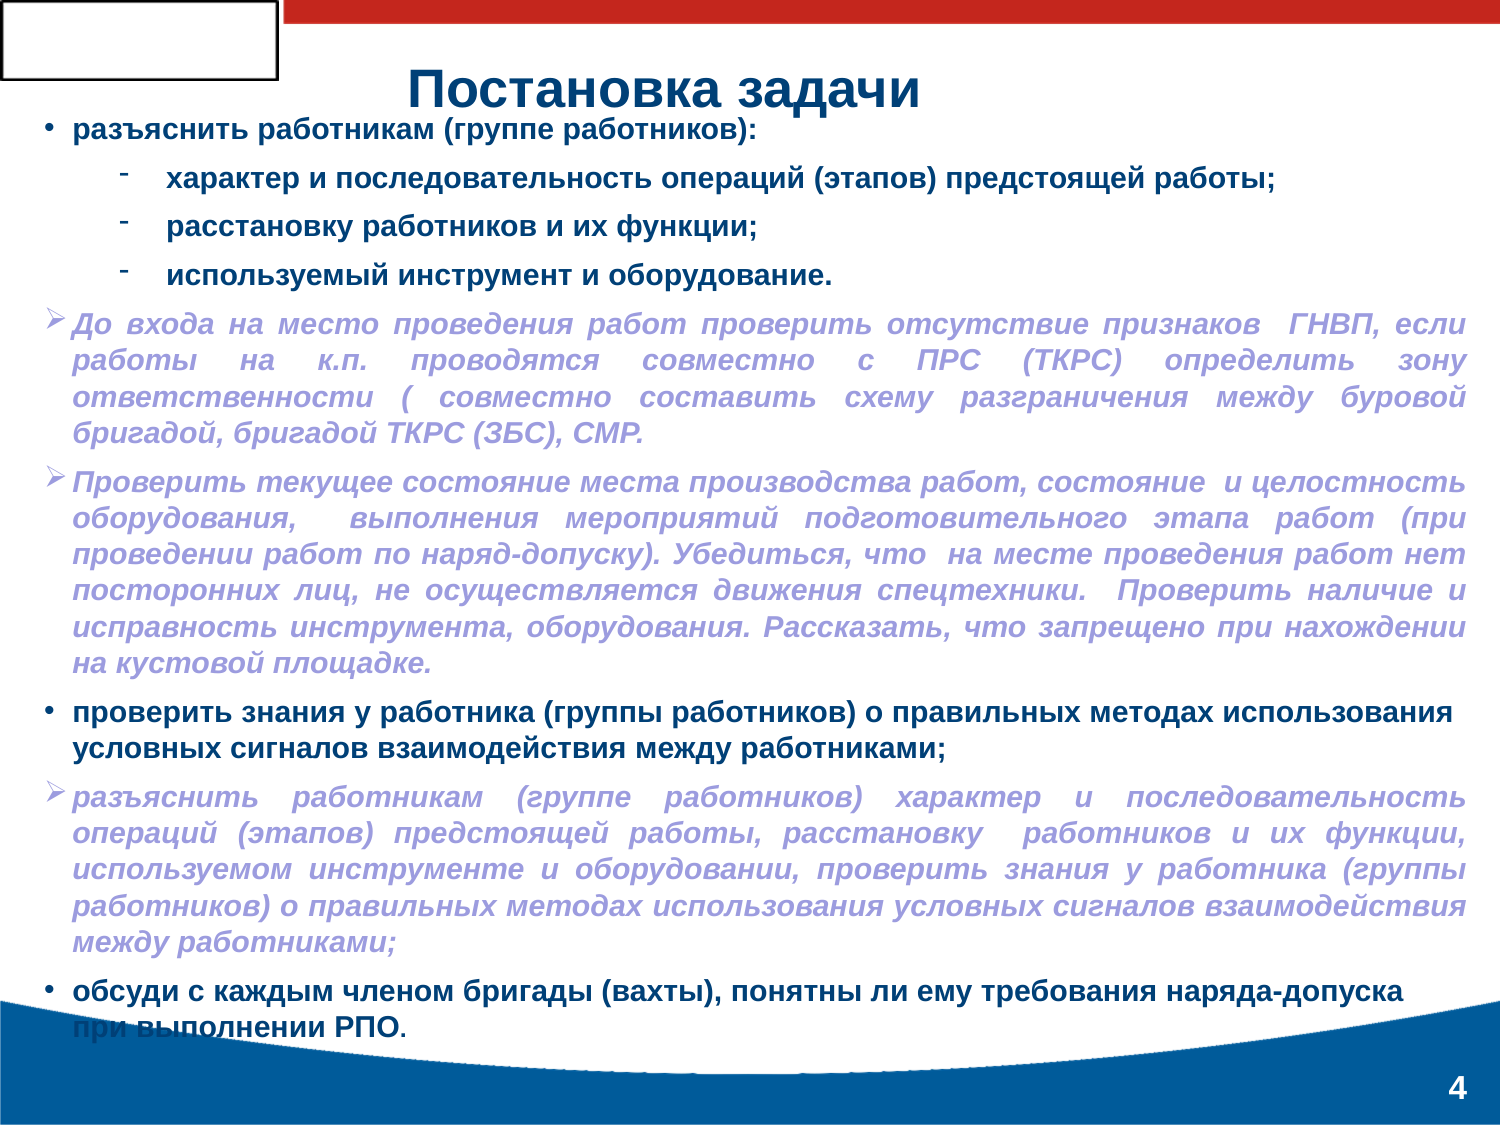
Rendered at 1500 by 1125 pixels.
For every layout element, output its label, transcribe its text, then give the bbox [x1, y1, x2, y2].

picture [0, 0, 1500, 1125]
text_box разъяснить работникам (группе работников): характер и последовательность операций (этапов) предстоящей работы; расстановку работников и их функции; используемый инструмент и оборудование. До входа на место проведения работ проверить отсутствие признаков ГНВП, если работы на к.п. проводятся совместно с ПРС (ТКРС) определить зону ответственности ( совместно составить схему разграничения между буровой бригадой, бригадой ТКРС (ЗБС), СМР. Проверить текущее состояние места производства работ, состояние и целостность оборудования, выполнения мероприятий подготовительного этапа работ (при проведении работ по наряд-допуску). Убедиться, что на месте проведения работ нет посторонних лиц, не осуществляется движения спецтехники. Проверить наличие и исправность инструмента, оборудования. Рассказать, что запрещено при нахождении на кустовой площадке. проверить знания у работника (группы работников) о правильных методах использования условных сигналов взаимодействия между работниками; разъяснить работникам (группе работников) характер и последовательность операций (этапов) предстоящей работы, расстановку работников и их функции, используемом инструменте и оборудовании, проверить знания у работника (группы работников) о правильных методах использования условных сигналов взаимодействия между работниками; обсуди с каждым членом бригады (вахты), понятны ли ему требования наряда-допуска при выполнении РПО. [29, 101, 1482, 1051]
slide_number 4 [938, 1058, 1483, 1107]
text_box Постановка задачи [407, 19, 1205, 101]
